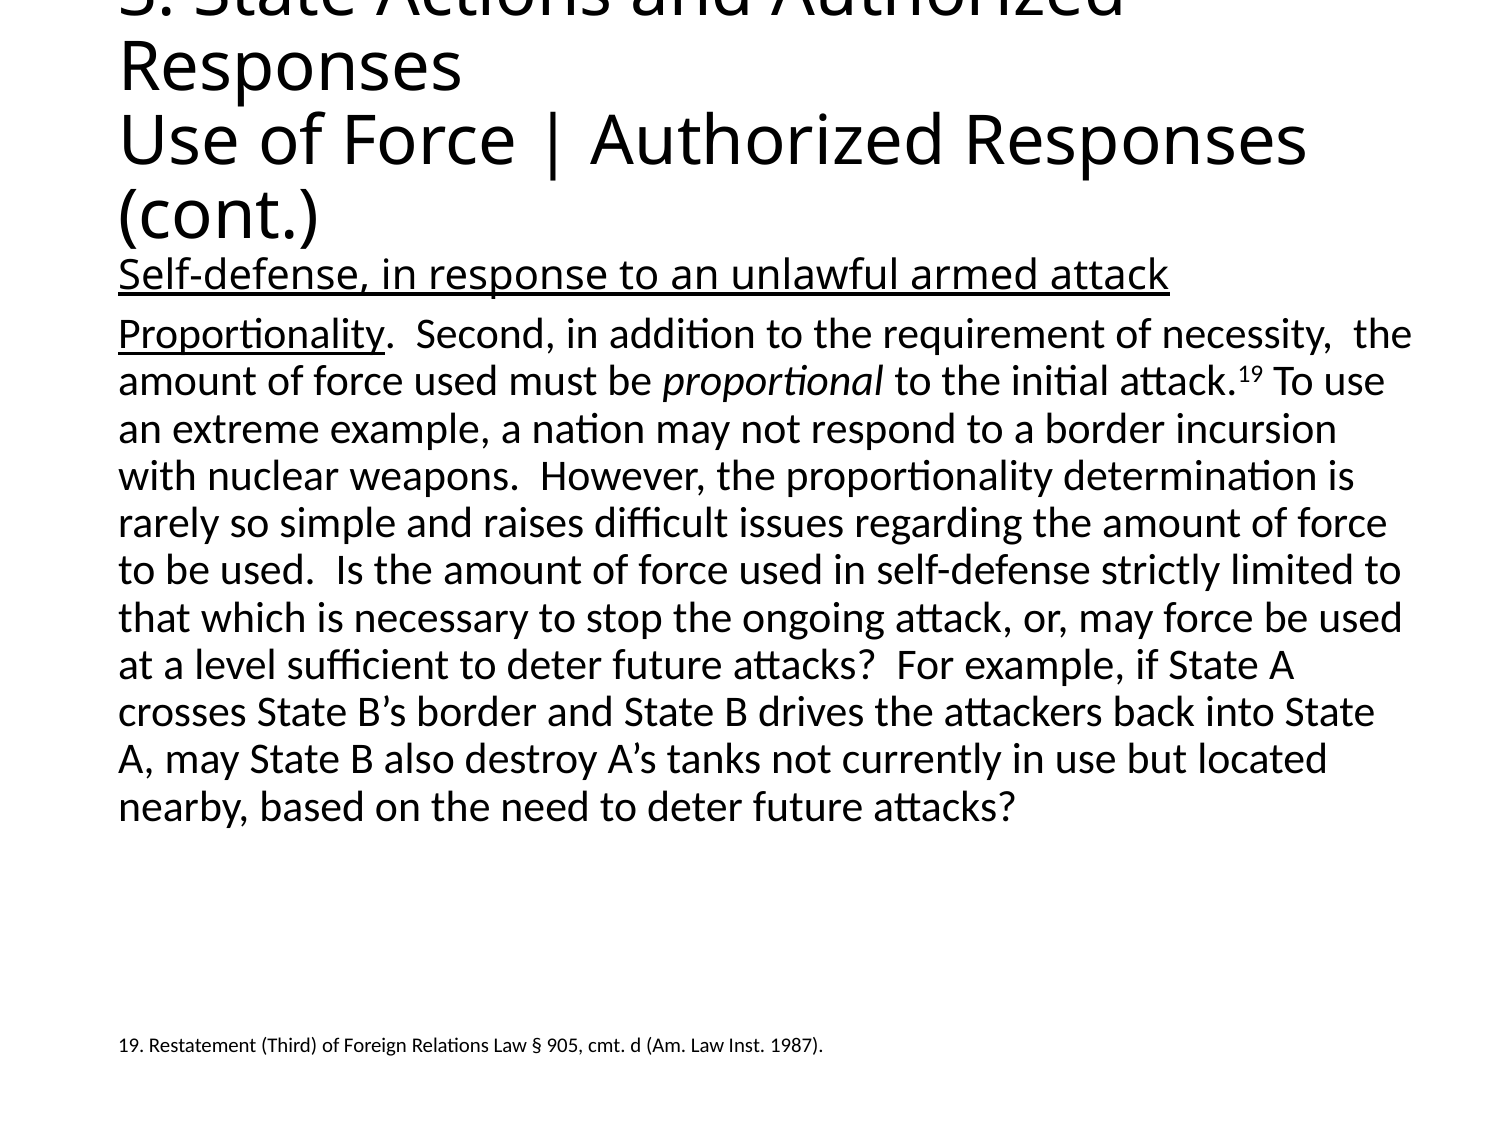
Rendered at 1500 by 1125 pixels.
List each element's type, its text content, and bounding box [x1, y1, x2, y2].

list Proportionality. Second, in addition to the requirement of necessity, the amount of force used must be proportional to the initial attack.19 To use an extreme example, a nation may not respond to a border incursion with nuclear weapons. However, the proportionality determination is rarely so simple and raises difficult issues regarding the amount of force to be used. Is the amount of force used in self-defense strictly limited to that which is necessary to stop the ongoing attack, or, may force be used at a level sufficient to deter future attacks? For example, if State A crosses State B’s border and State B drives the attackers back into State A, may State B also destroy A’s tanks not currently in use but located nearby, based on the need to deter future attacks? 19. Restatement (Third) of Foreign Relations Law § 905, cmt. d (Am. Law Inst. 1987). [102, 303, 1434, 1089]
title 3. State Actions and Authorized Responses Use of Force | Authorized Responses (cont.) Self-defense, in response to an unlawful armed attack [102, 59, 1398, 278]
